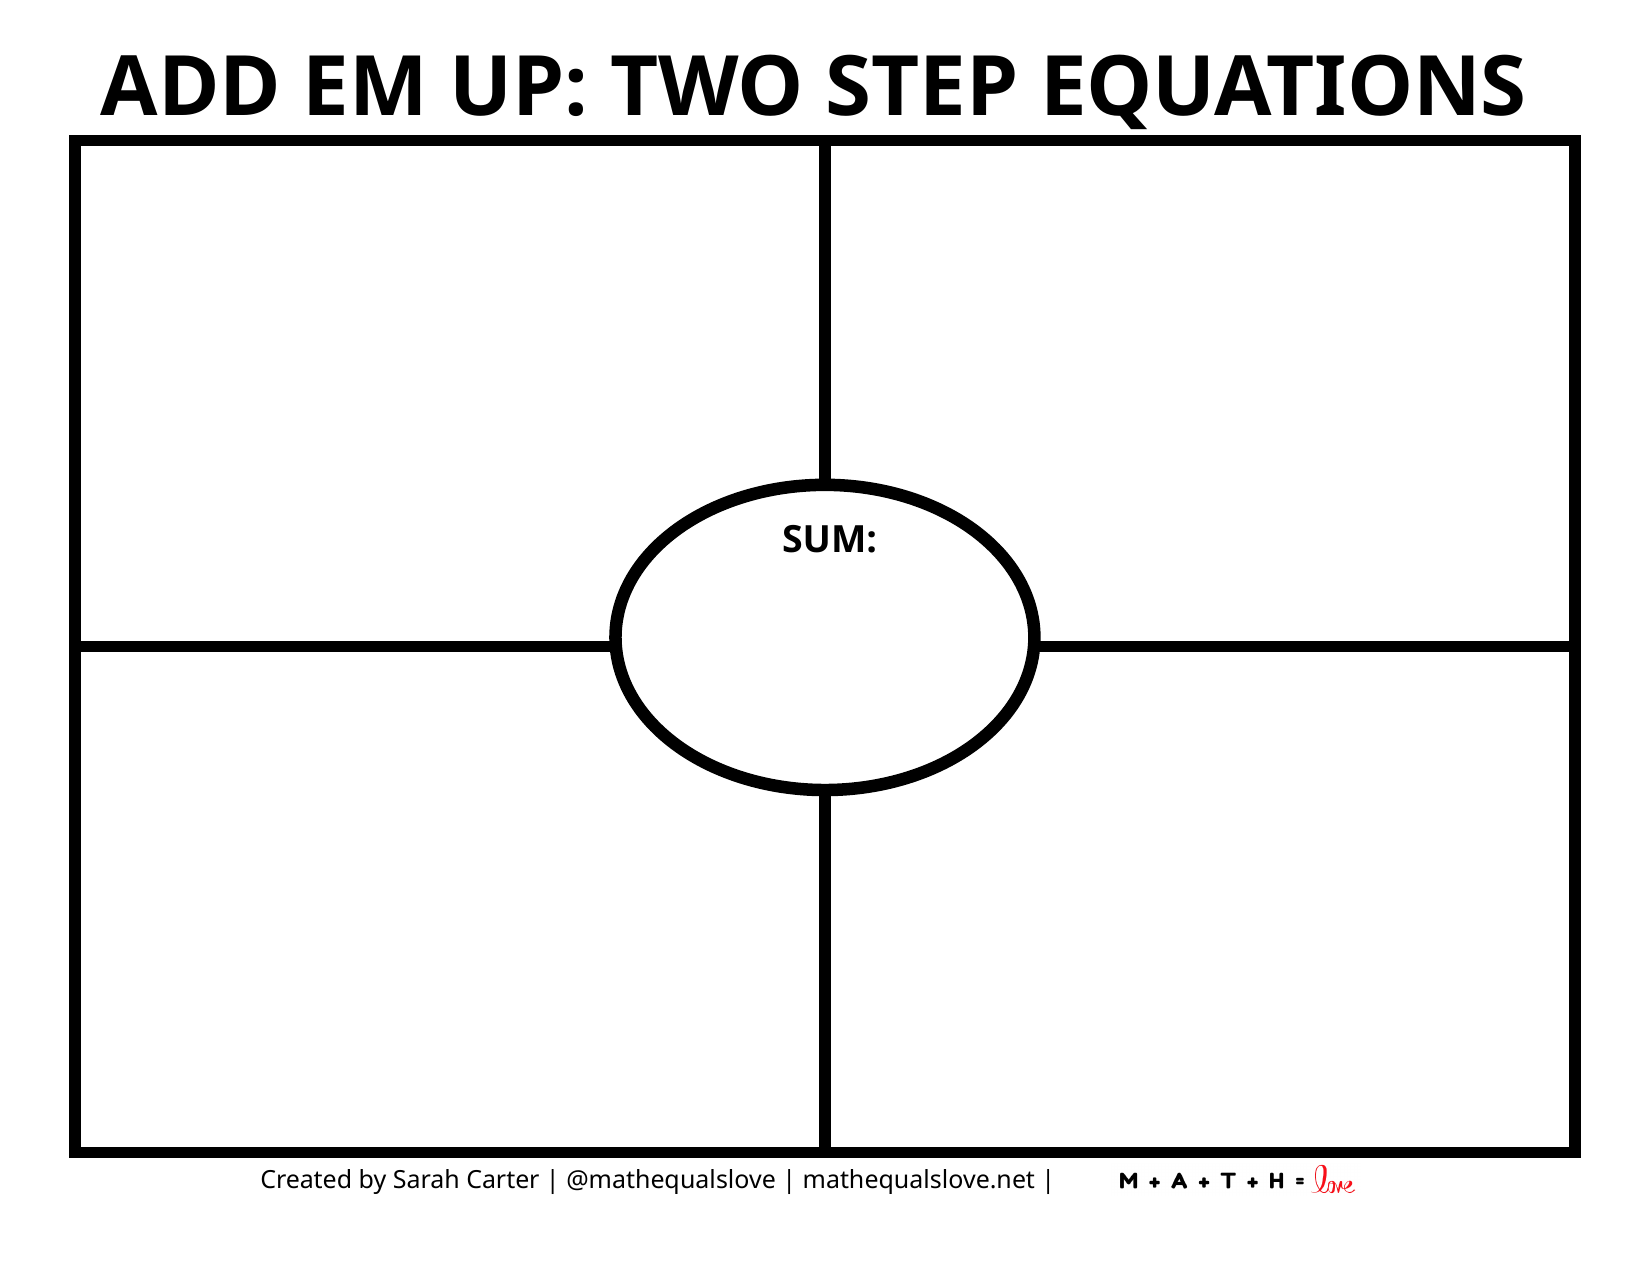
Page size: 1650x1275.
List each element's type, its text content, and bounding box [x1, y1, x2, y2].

text_box Created by Sarah Carter | @mathequalslove | mathequalslove.net | [245, 1156, 1650, 1201]
text_box [614, 483, 1036, 792]
picture [1111, 1163, 1361, 1196]
text_box ADD EM UP: TWO STEP EQUATIONS [74, 24, 1575, 140]
text_box SUM: [767, 507, 911, 568]
